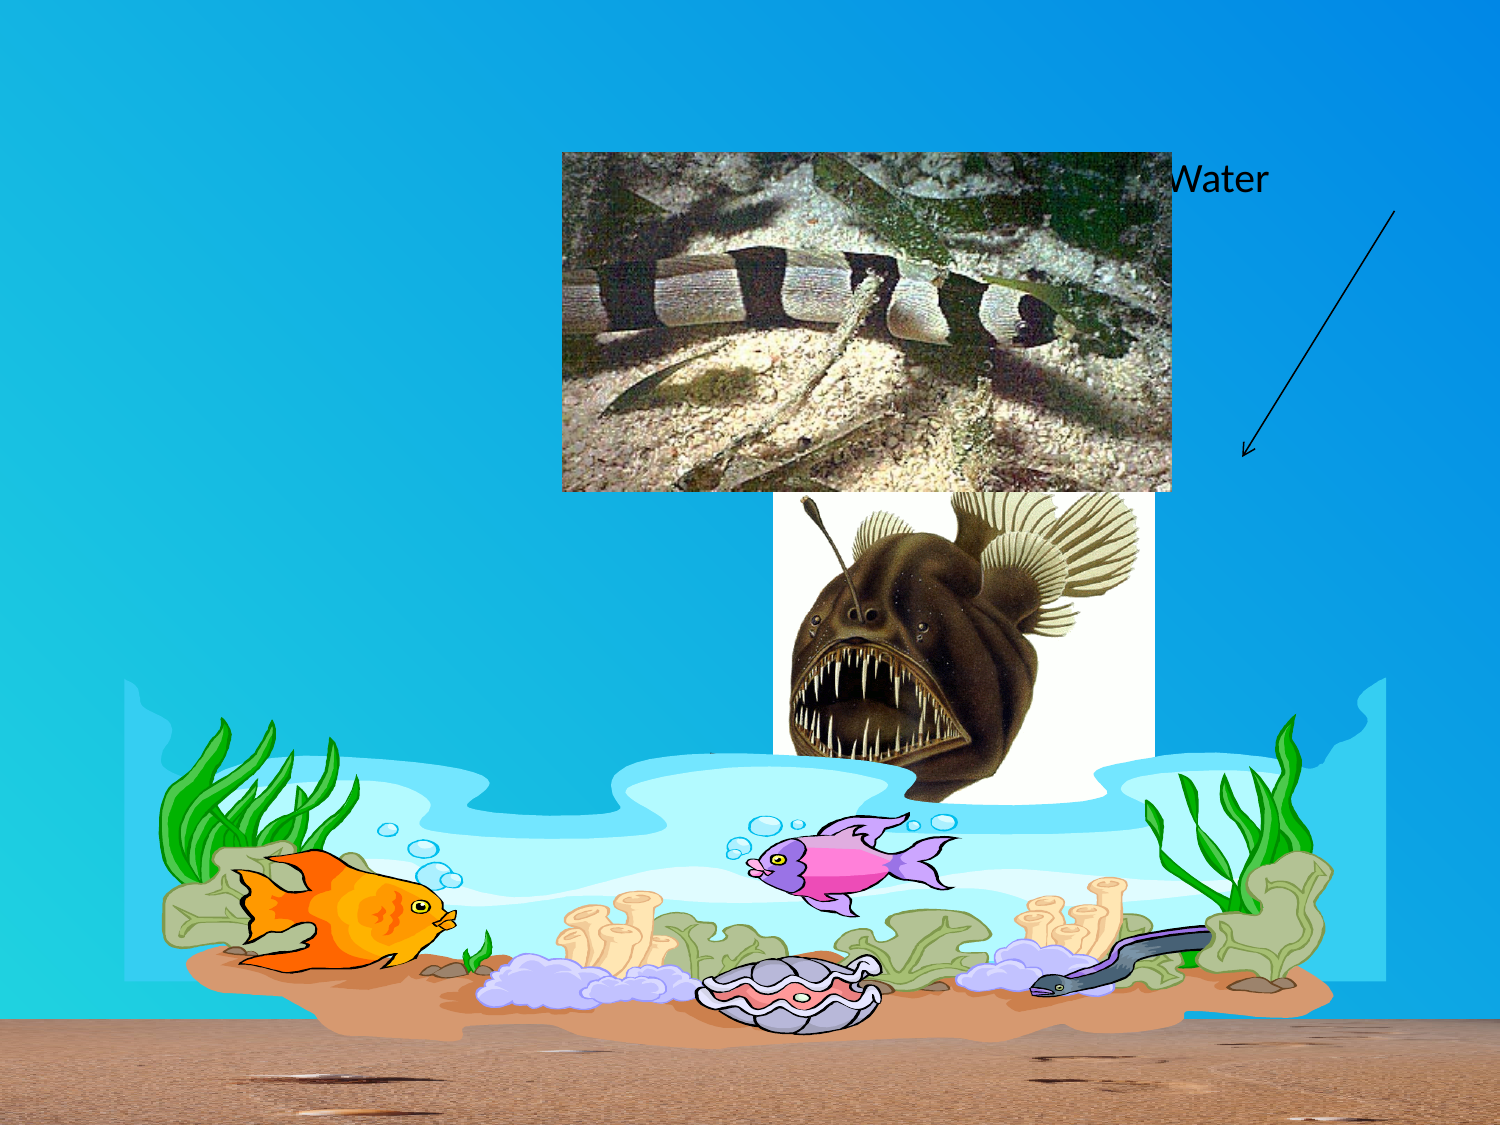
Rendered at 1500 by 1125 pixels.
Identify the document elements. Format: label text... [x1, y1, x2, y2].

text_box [1195, 257, 1442, 411]
title Water [773, 58, 1500, 293]
picture [0, 0, 1500, 1125]
